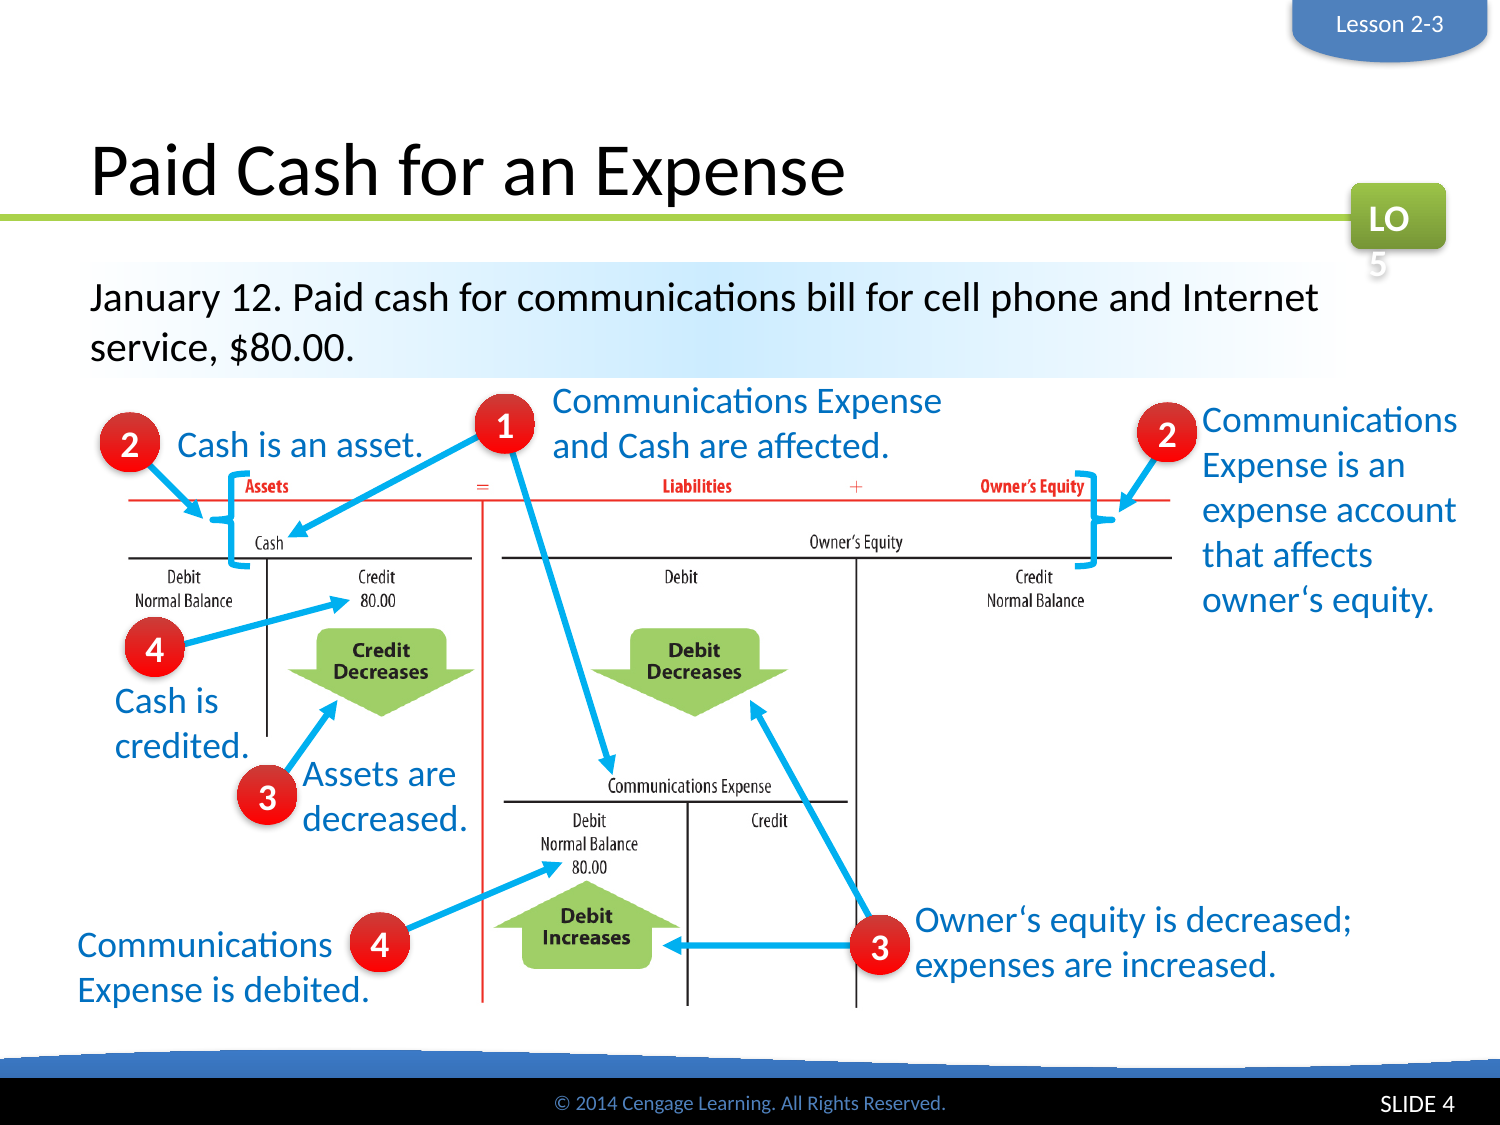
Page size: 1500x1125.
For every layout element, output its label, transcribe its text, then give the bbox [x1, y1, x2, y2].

picture [124, 776, 1176, 1011]
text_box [237, 699, 488, 849]
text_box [1074, 387, 1488, 631]
text_box January 12. Paid cash for communications bill for cell phone and Internet service, $80.00. [74, 262, 1350, 378]
title Paid Cash for an Expense [75, 29, 1350, 218]
picture [963, 476, 1176, 699]
picture [124, 567, 287, 599]
text_box LO5 [1350, 183, 1446, 250]
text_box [662, 699, 1388, 994]
slide_number SLIDE 4 [1170, 1080, 1470, 1125]
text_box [99, 412, 451, 567]
text_box [1292, 0, 1488, 63]
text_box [62, 862, 563, 1019]
text_box Lesson 2-3 [1321, 0, 1459, 45]
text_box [99, 599, 351, 776]
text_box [287, 368, 963, 776]
